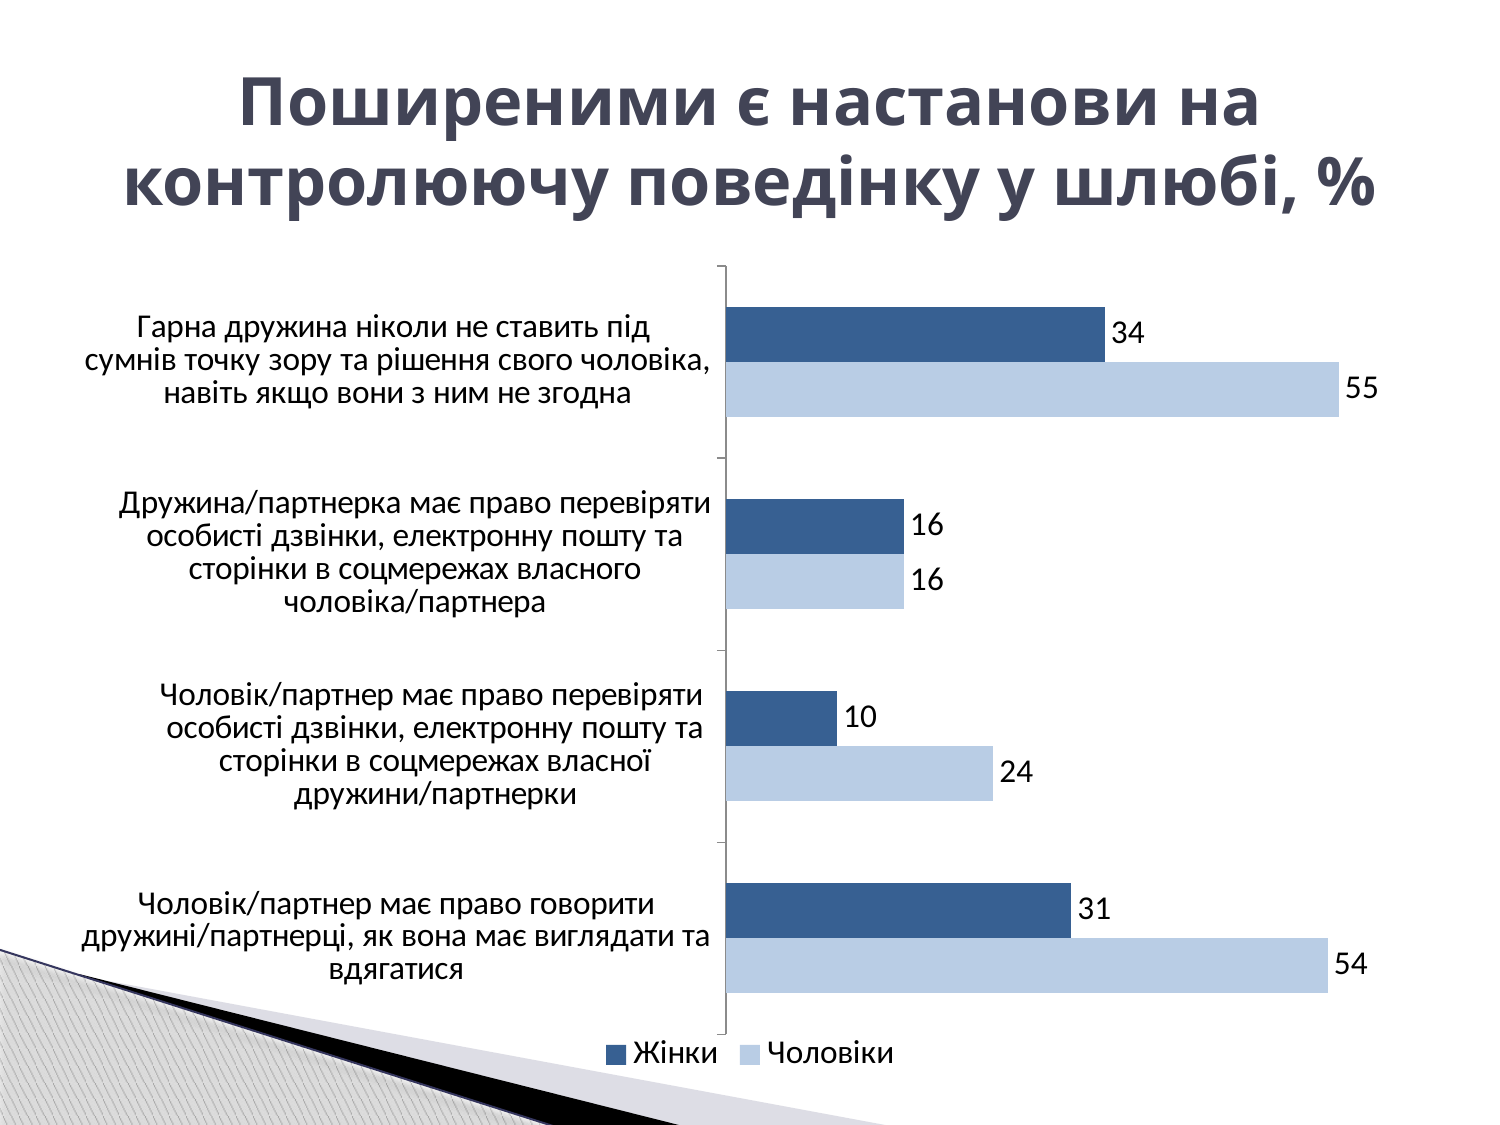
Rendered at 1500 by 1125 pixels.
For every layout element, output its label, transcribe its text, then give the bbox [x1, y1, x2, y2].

title Поширеними є настанови на контролюючу поведінку у шлюбі, % [75, 45, 1425, 222]
chart [74, 222, 1426, 1079]
